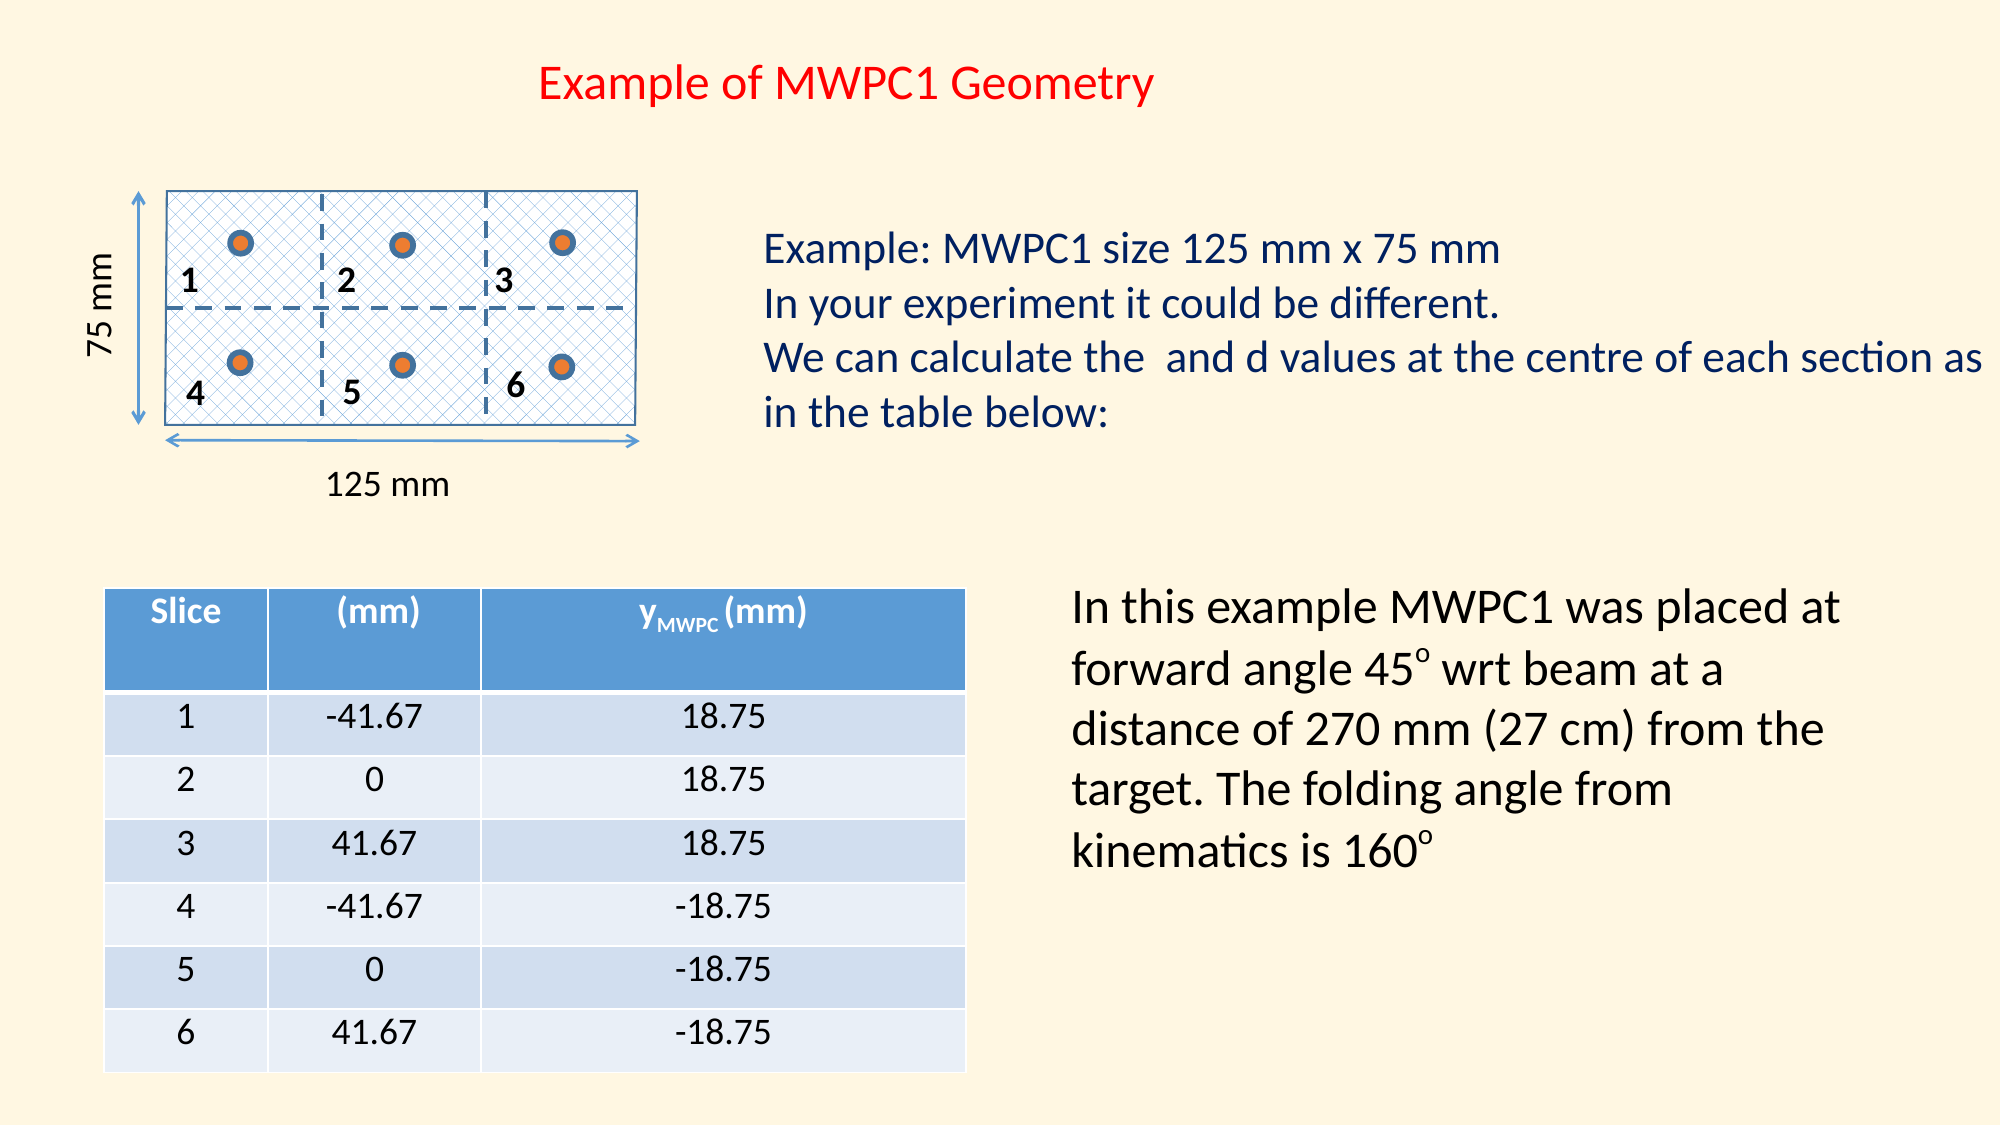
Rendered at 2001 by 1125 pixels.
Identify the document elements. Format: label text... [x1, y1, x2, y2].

text_box [391, 353, 415, 377]
text_box [229, 231, 253, 255]
text_box [551, 355, 574, 379]
text_box 75 mm [66, 210, 127, 374]
text_box Example of MWPC1 Geometry [523, 42, 1320, 118]
text_box 1 [165, 247, 224, 307]
text_box [551, 231, 575, 255]
text_box 3 [487, 247, 539, 307]
text_box In this example MWPC1 was placed at forward angle 45o wrt beam at a distance of 270 mm (27 cm) from the target. The folding angle from kinematics is 160o [1056, 566, 1903, 885]
text_box [391, 233, 415, 257]
text_box 2 [323, 247, 382, 307]
text_box 4 [171, 360, 231, 421]
text_box 5 [327, 359, 387, 419]
text_box 6 [491, 352, 551, 412]
text_box 125 mm [310, 451, 487, 512]
text_box [228, 351, 252, 375]
text_box [164, 190, 638, 426]
text_box 3 [479, 247, 486, 307]
